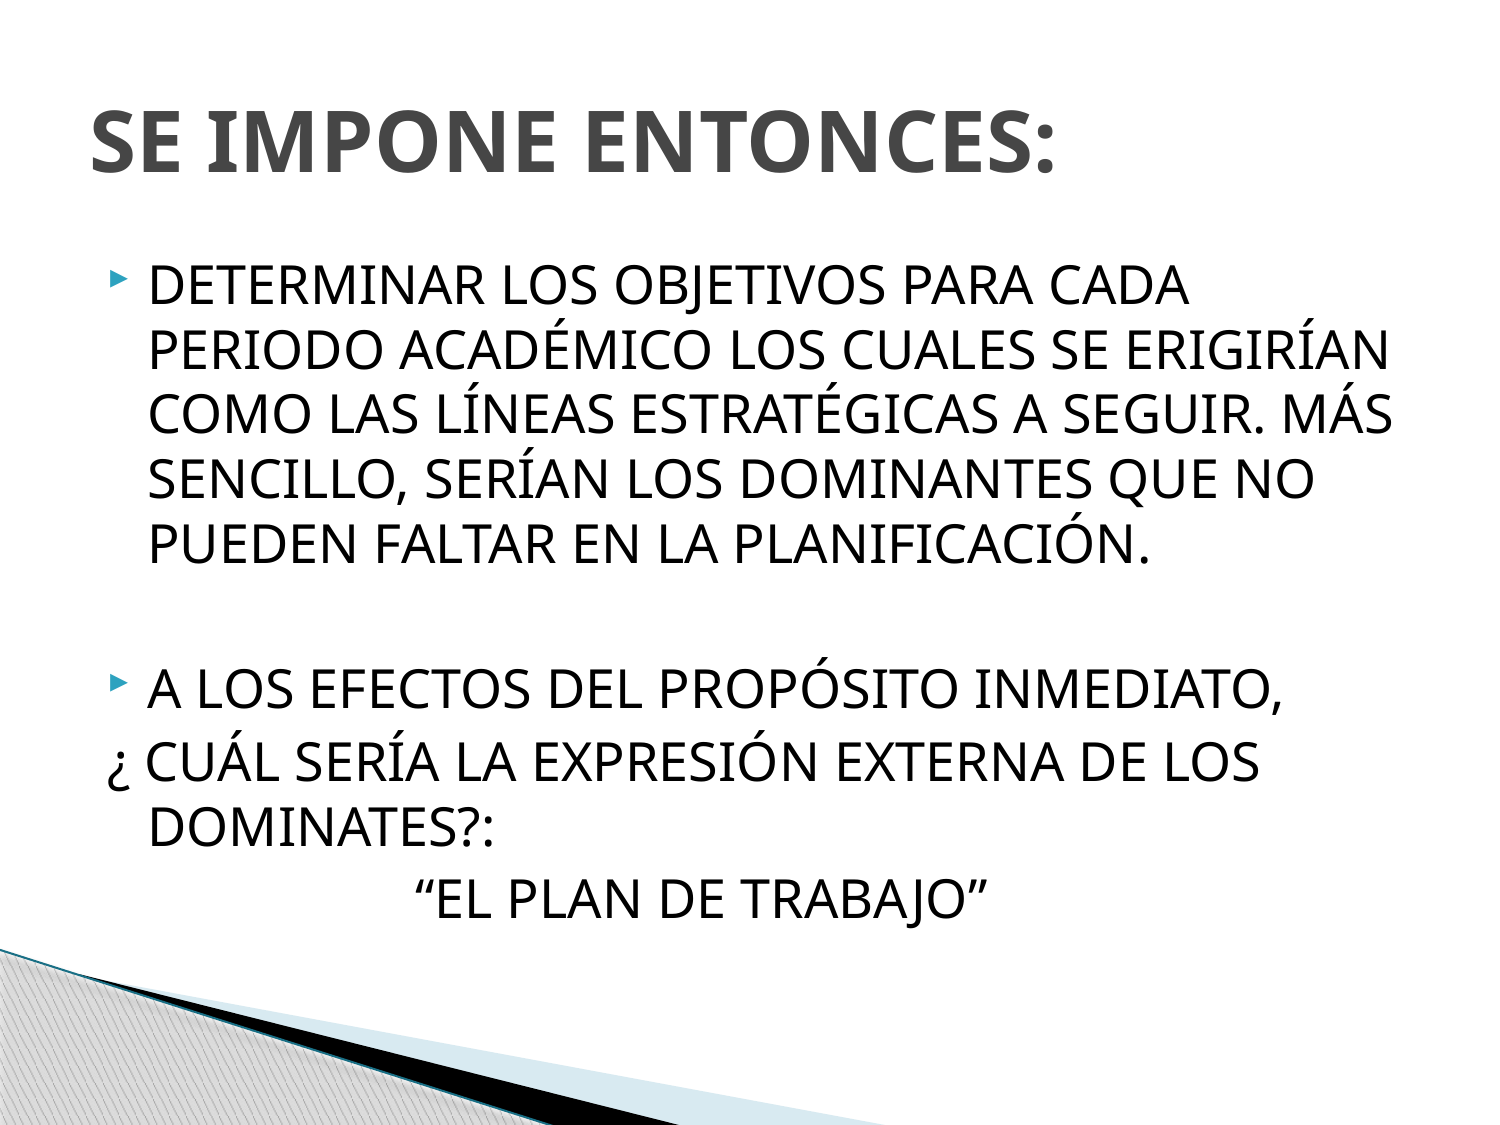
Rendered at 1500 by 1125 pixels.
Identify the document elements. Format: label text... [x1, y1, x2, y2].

list DETERMINAR LOS OBJETIVOS PARA CADA PERIODO ACADÉMICO LOS CUALES SE ERIGIRÍAN COMO LAS LÍNEAS ESTRATÉGICAS A SEGUIR. MÁS SENCILLO, SERÍAN LOS DOMINANTES QUE NO PUEDEN FALTAR EN LA PLANIFICACIÓN. A LOS EFECTOS DEL PROPÓSITO INMEDIATO, ¿ CUÁL SERÍA LA EXPRESIÓN EXTERNA DE LOS DOMINATES?: “EL PLAN DE TRABAJO” [75, 243, 1425, 986]
title SE IMPONE ENTONCES: [75, 45, 1425, 233]
